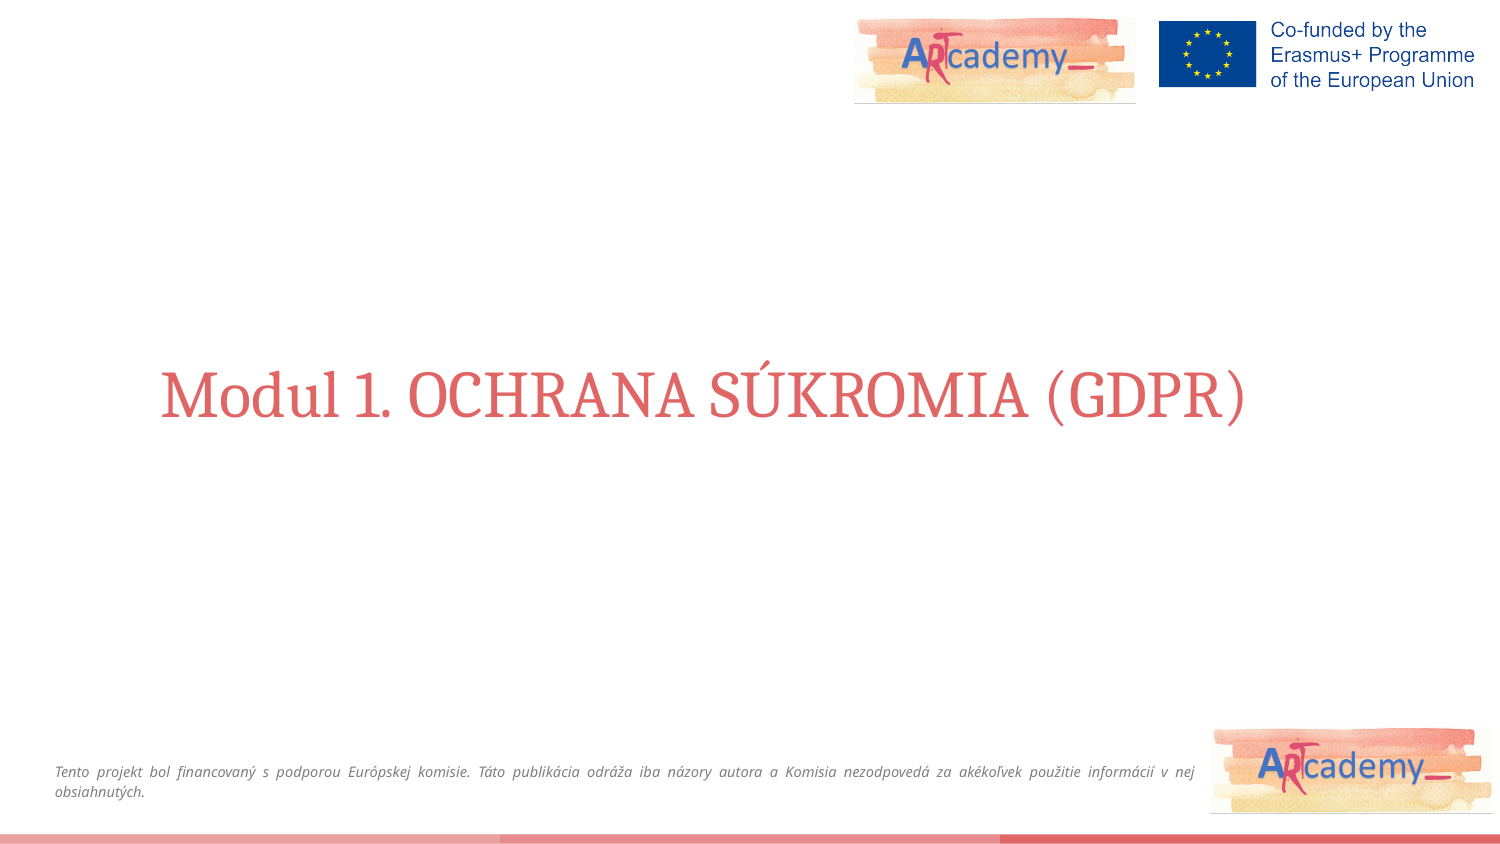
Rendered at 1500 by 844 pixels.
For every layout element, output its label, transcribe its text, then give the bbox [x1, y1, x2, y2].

text_box Tento projekt bol financovaný s podporou Európskej komisie. Táto publikácia odráža iba názory autora a Komisia nezodpovedá za akékoľvek použitie informácií v nej obsiahnutých. [39, 754, 1205, 799]
picture [854, 0, 1137, 134]
picture [1210, 709, 1493, 844]
title Modul 1. OCHRANA SÚKROMIA (GDPR) [111, 335, 1299, 596]
picture [1158, 21, 1474, 91]
